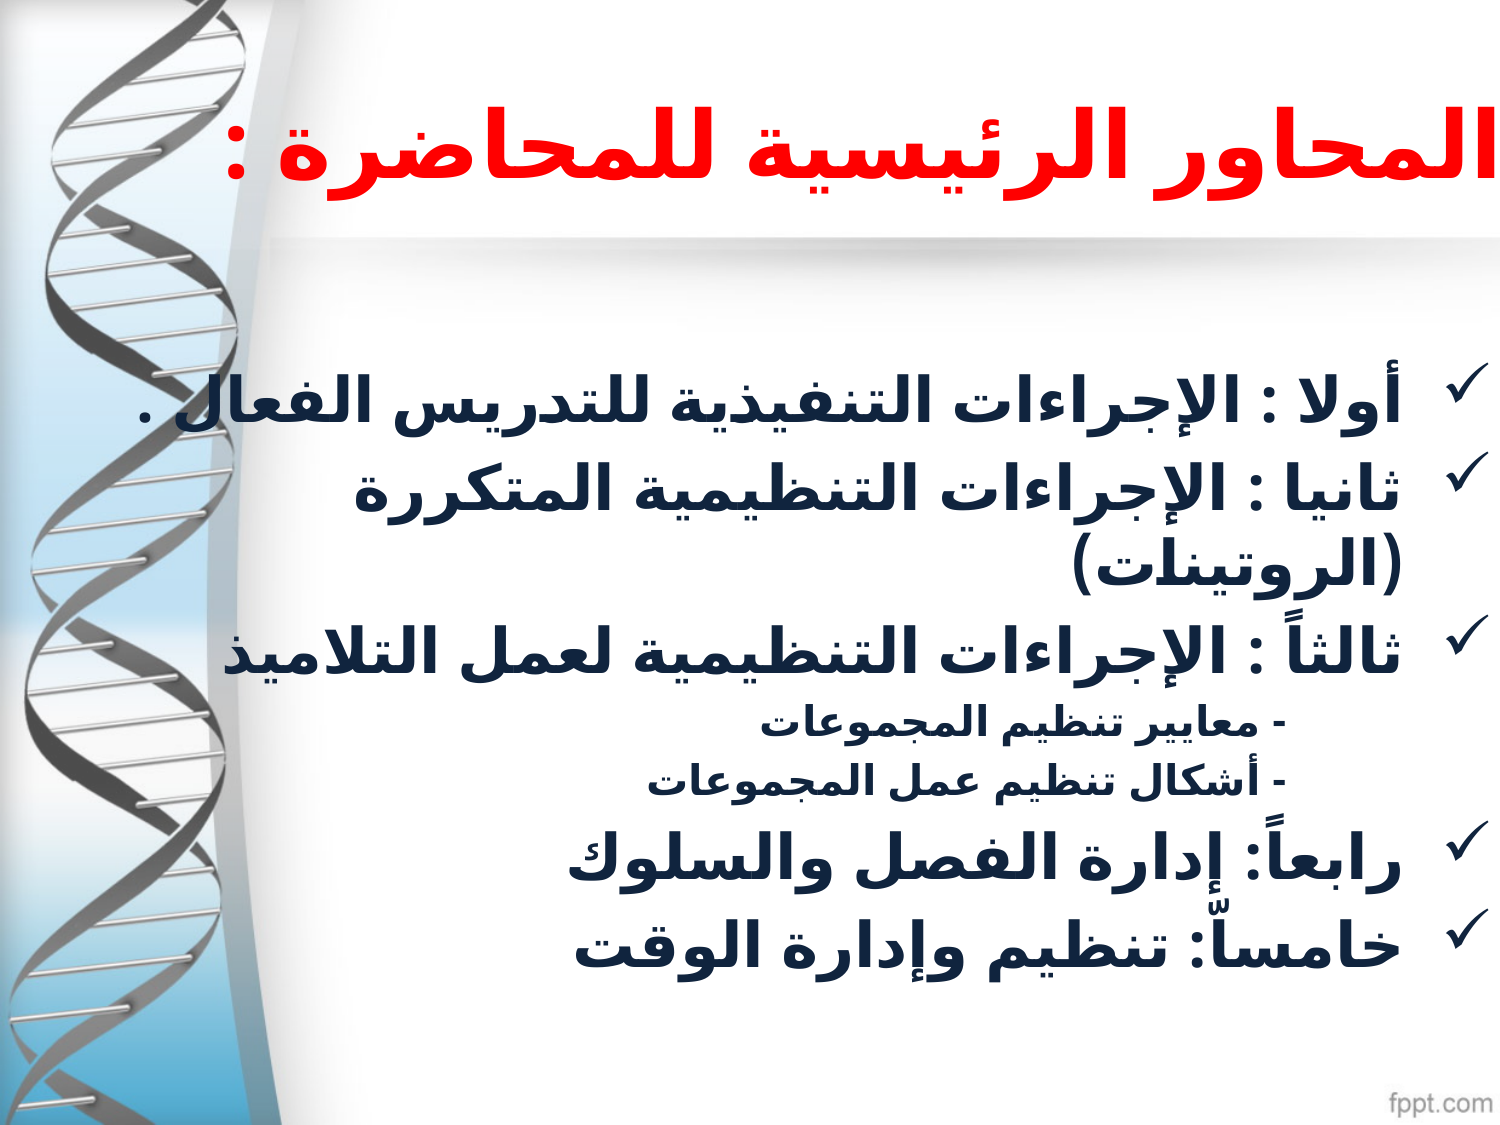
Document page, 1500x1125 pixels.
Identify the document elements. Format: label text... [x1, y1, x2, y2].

title المحاور الرئيسية للمحاضرة : [187, 46, 1500, 235]
list أولا : الإجراءات التنفيذية للتدريس الفعال . ثانيا : الإجراءات التنظيمية المتكررة (الروتينات) ثالثاً : الإجراءات التنظيمية لعمل التلاميذ - معايير تنظيم المجموعات - أشكال تنظيم عمل المجموعات رابعاً: إدارة الفصل والسلوك خامساّ: تنظيم وإدارة الوقت [117, 351, 1468, 1032]
